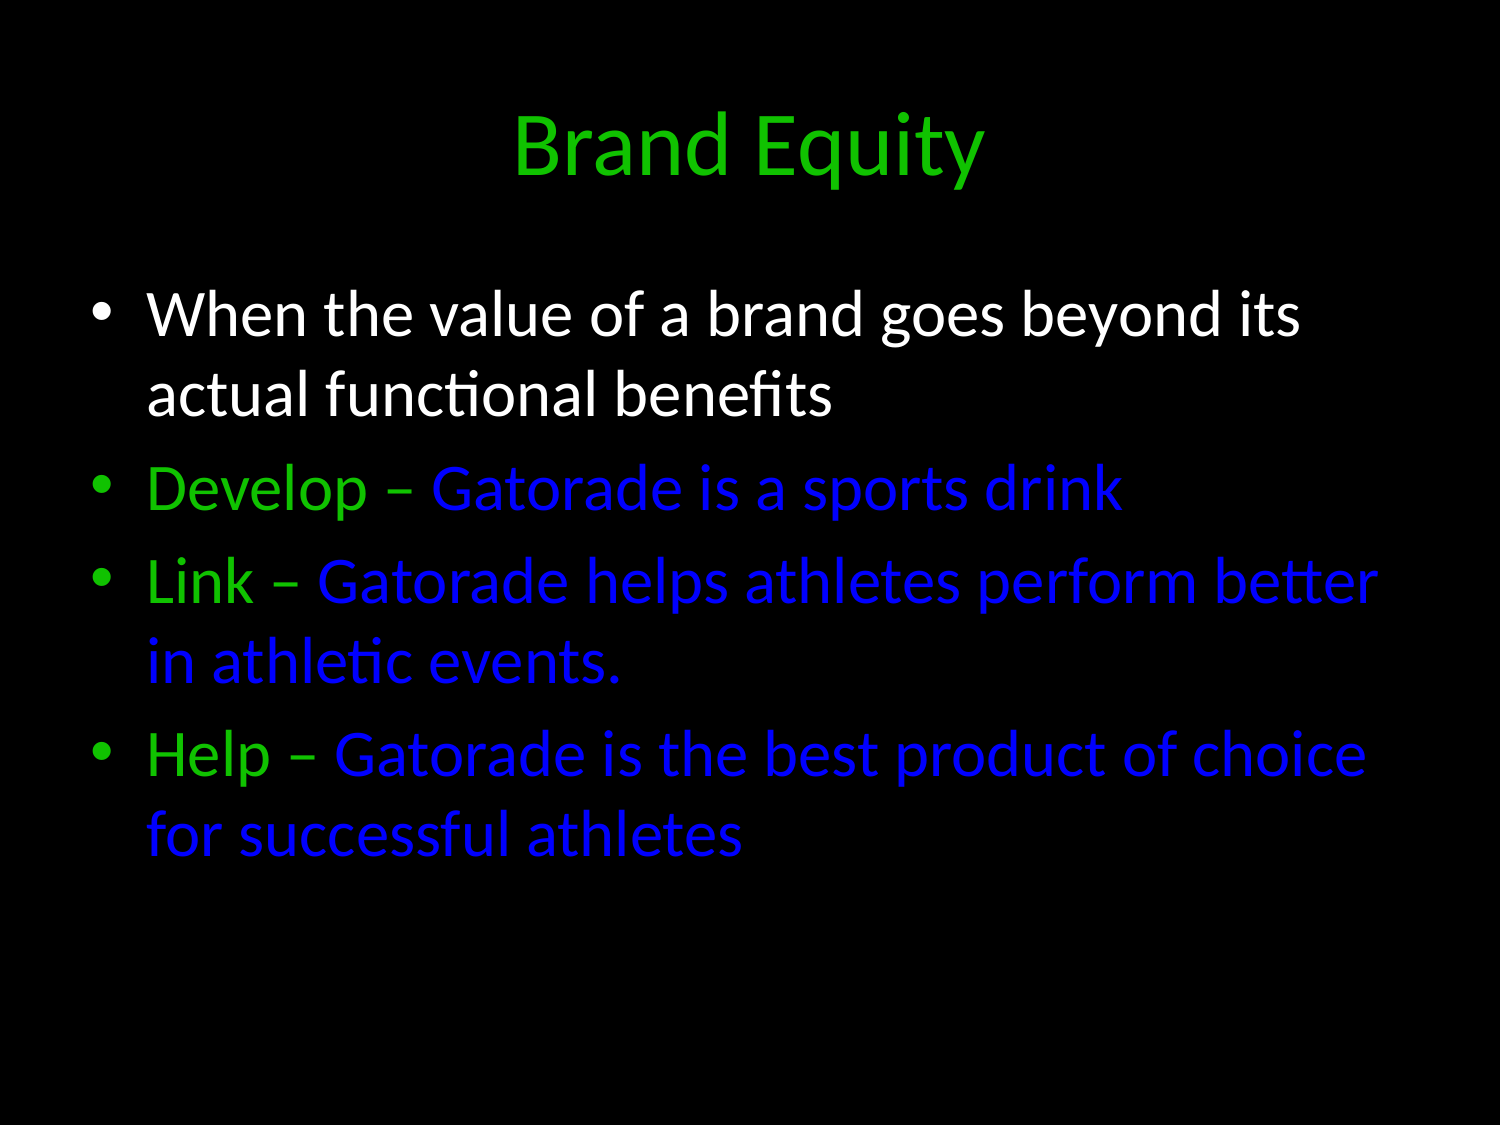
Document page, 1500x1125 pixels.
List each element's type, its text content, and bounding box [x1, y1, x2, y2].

title Brand Equity [75, 45, 1425, 233]
list When the value of a brand goes beyond its actual functional benefits Develop – Gatorade is a sports drink Link – Gatorade helps athletes perform better in athletic events. Help – Gatorade is the best product of choice for successful athletes [75, 262, 1425, 1005]
